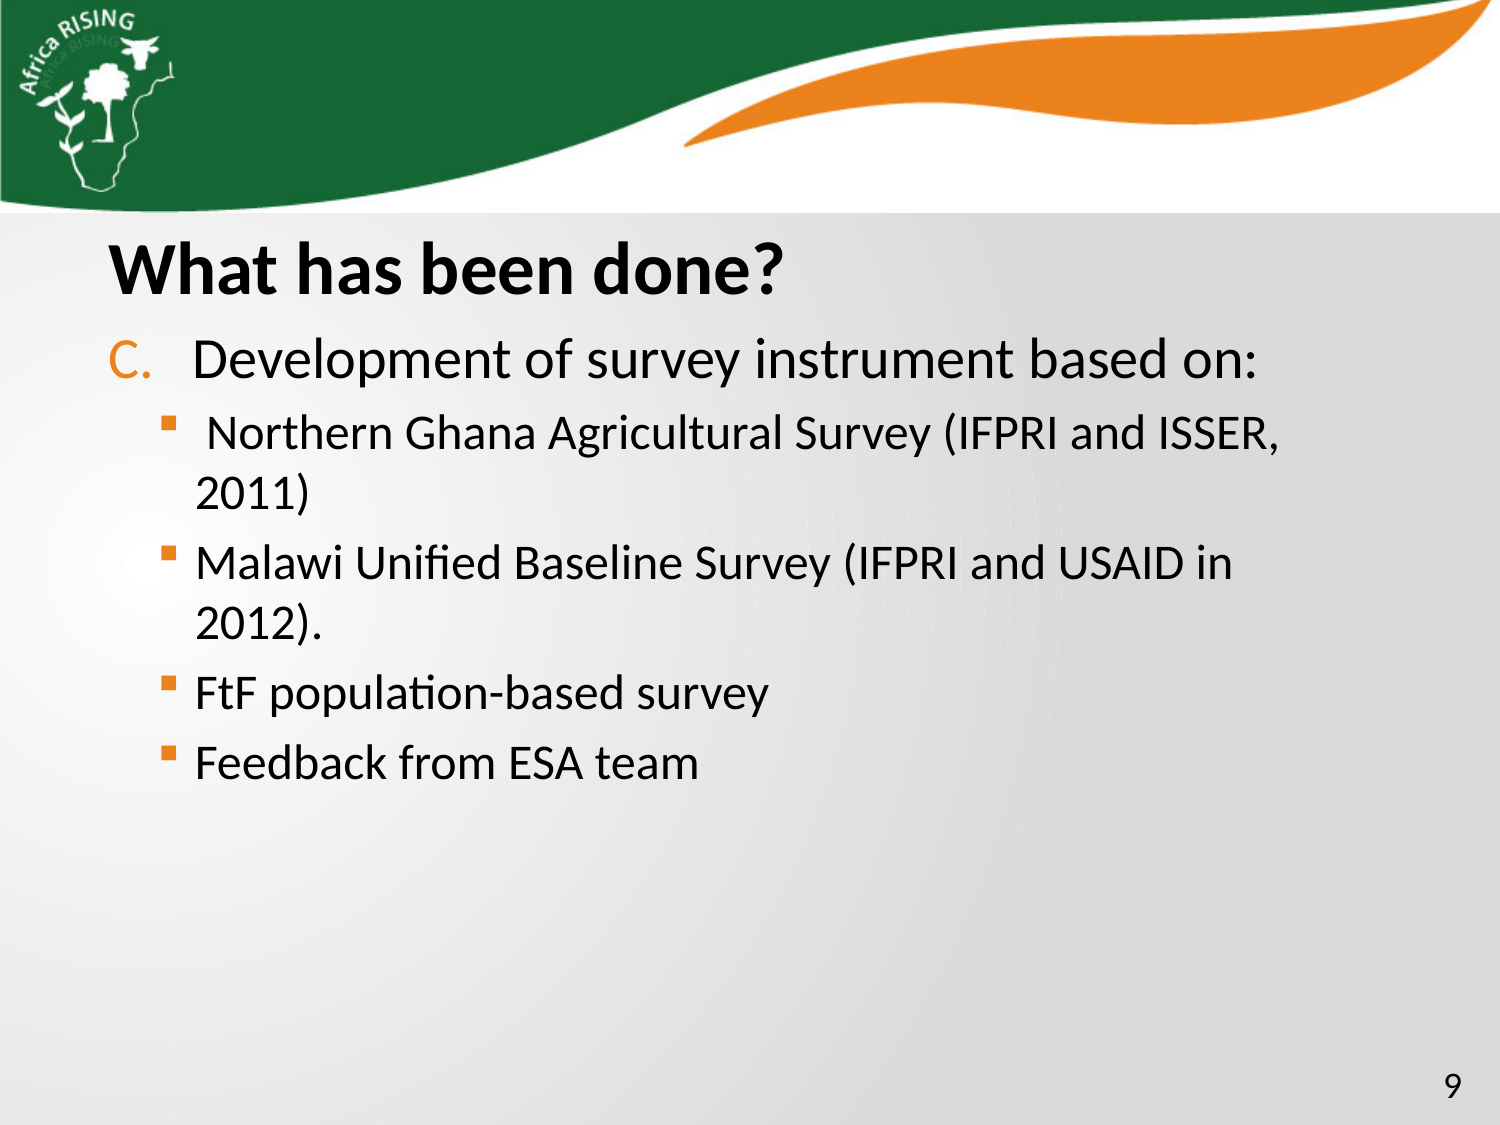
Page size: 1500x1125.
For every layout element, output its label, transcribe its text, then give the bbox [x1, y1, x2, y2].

text_box What has been done? [75, 212, 1325, 313]
picture [0, 0, 1500, 213]
slide_number 9 [1424, 1049, 1500, 1116]
list Development of survey instrument based on: Northern Ghana Agricultural Survey (IFPRI and ISSER, 2011) Malawi Unified Baseline Survey (IFPRI and USAID in 2012). FtF population-based survey Feedback from ESA team [75, 312, 1350, 1088]
